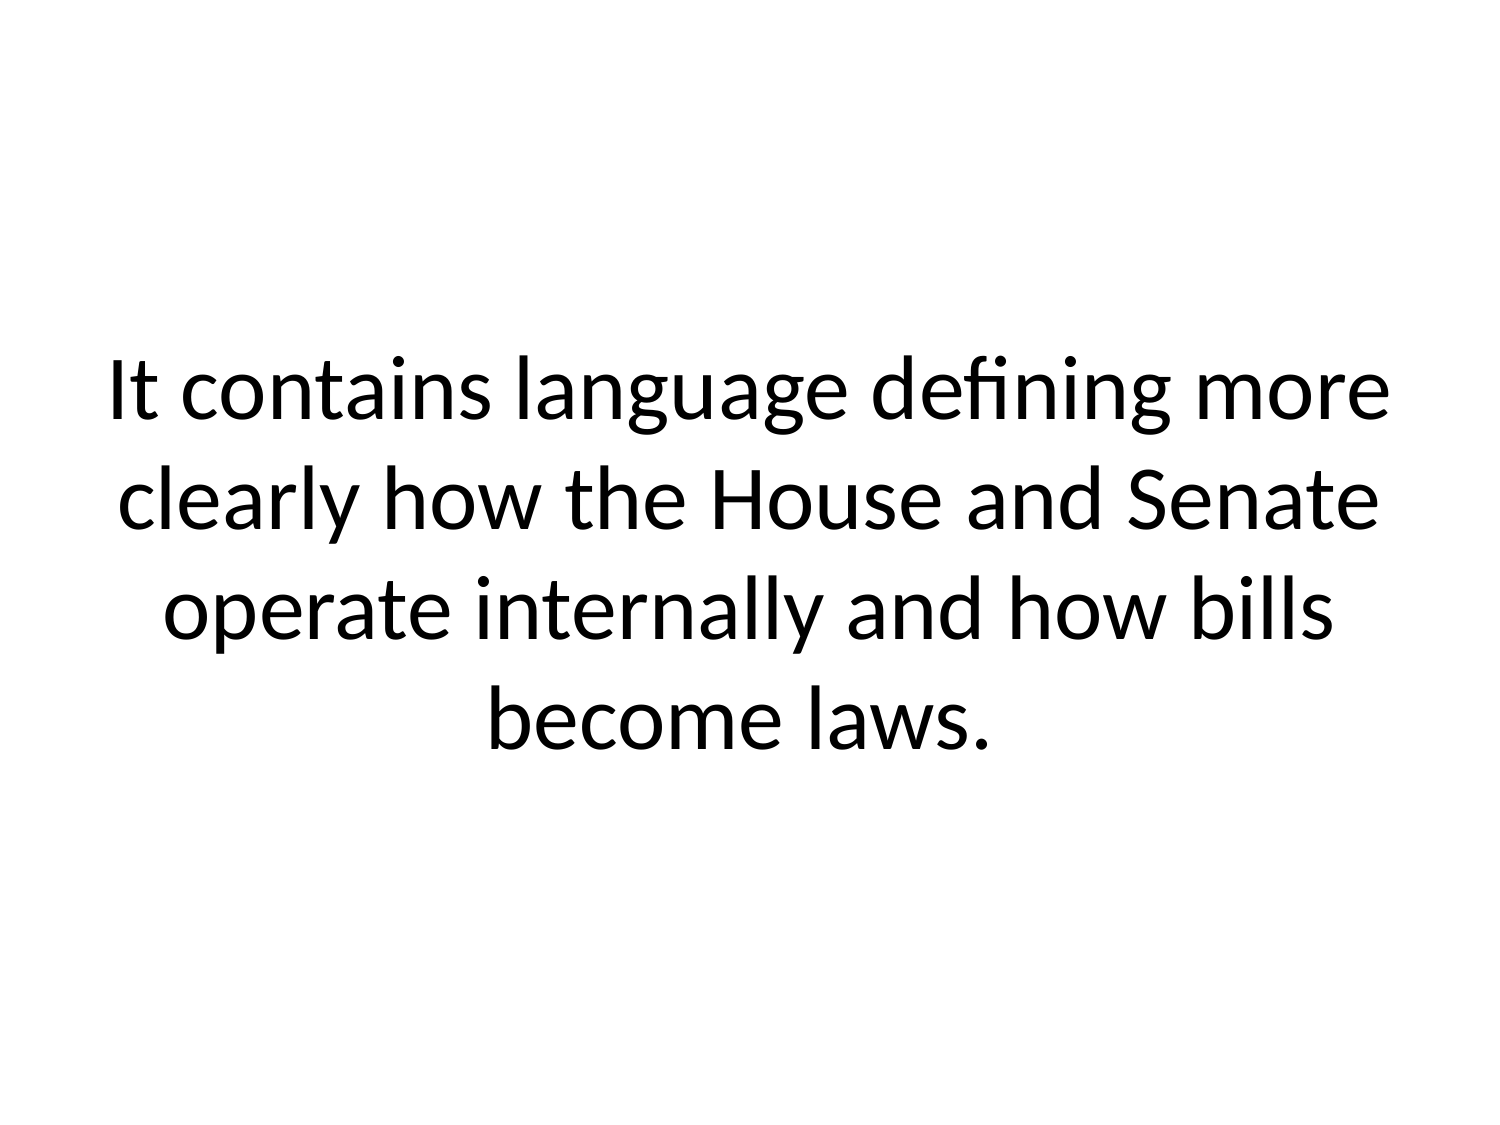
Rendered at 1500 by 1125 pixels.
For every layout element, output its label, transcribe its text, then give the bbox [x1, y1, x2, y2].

title It contains language defining more clearly how the House and Senate operate internally and how bills become laws. [75, 45, 1425, 1050]
